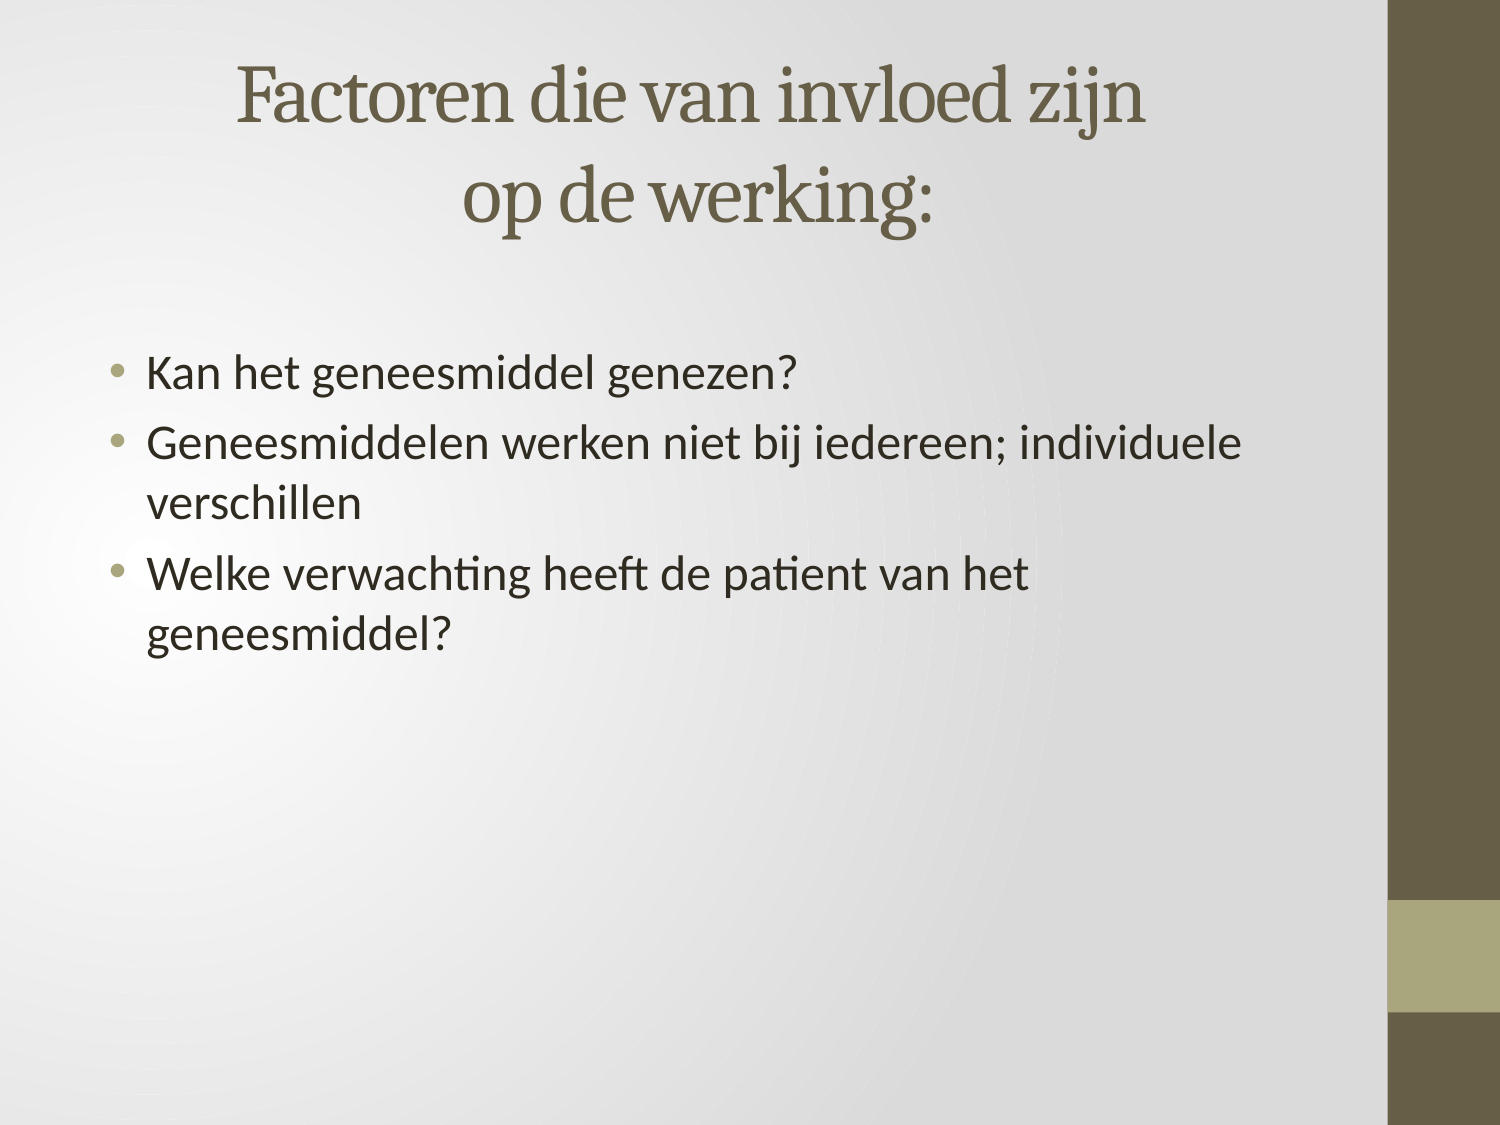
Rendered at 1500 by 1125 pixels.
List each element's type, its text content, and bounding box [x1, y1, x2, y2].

title Factoren die van invloed zijn op de werking: [75, 45, 1325, 233]
list Kan het geneesmiddel genezen? Geneesmiddelen werken niet bij iedereen; individuele verschillen Welke verwachting heeft de patient van het geneesmiddel? [75, 262, 1325, 1050]
